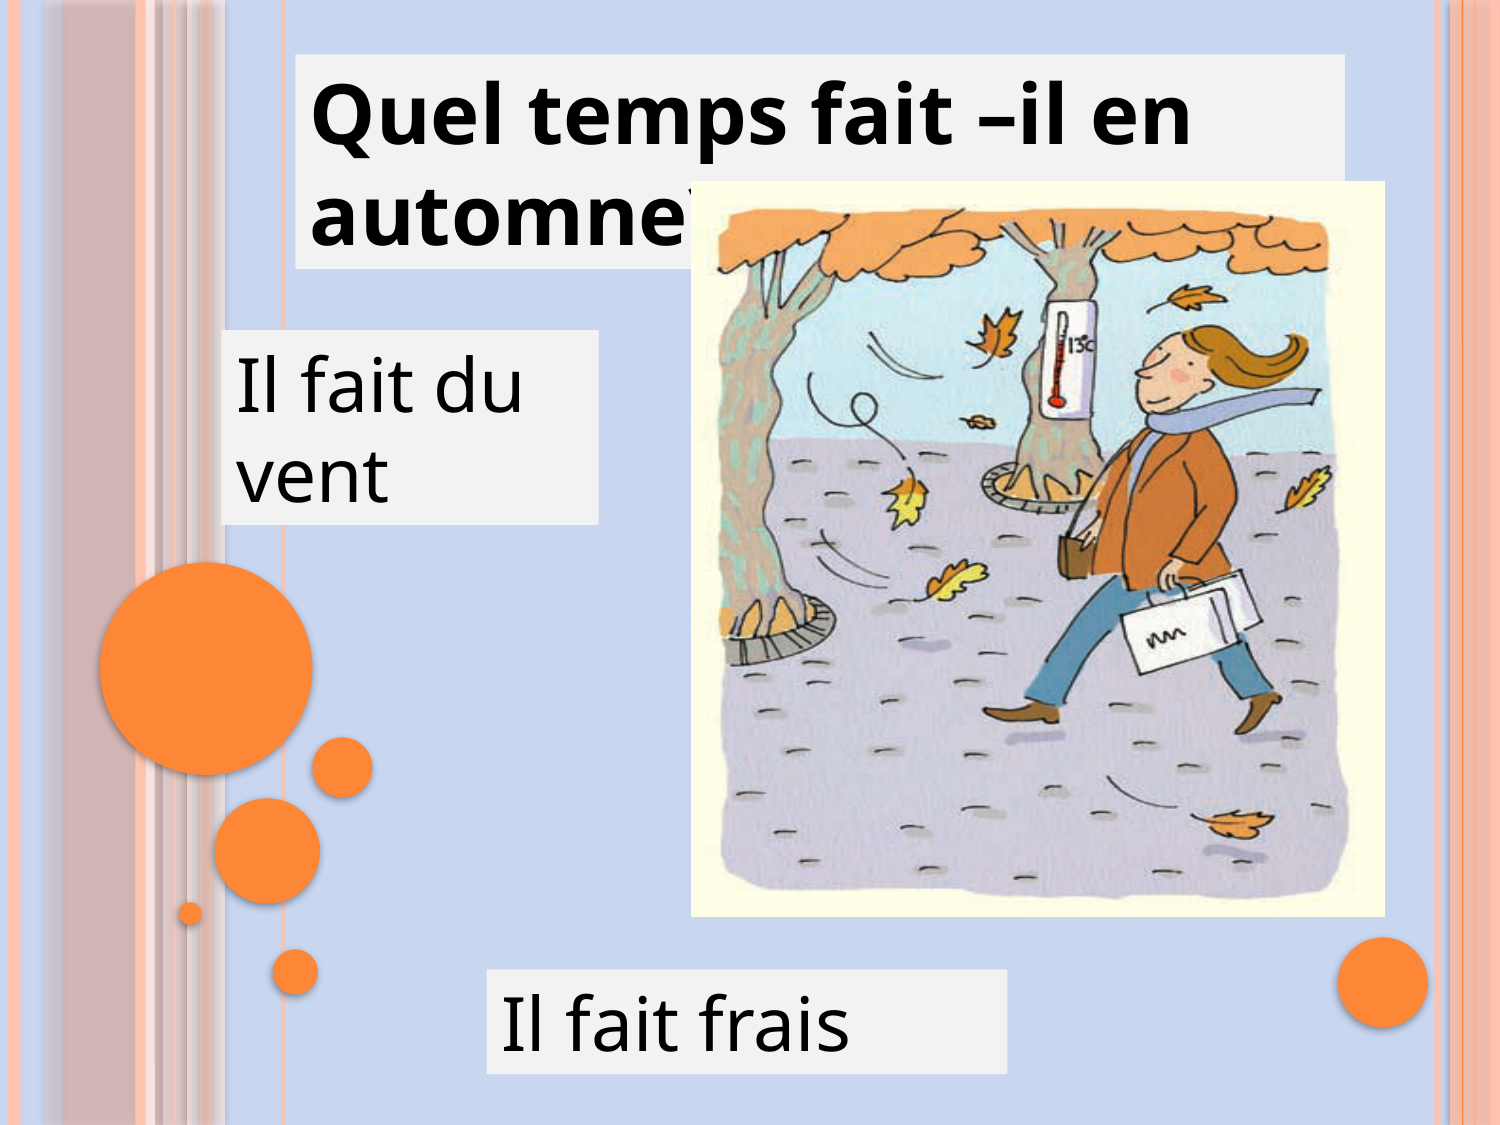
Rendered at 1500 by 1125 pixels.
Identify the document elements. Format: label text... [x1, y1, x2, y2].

text_box Il fait frais [486, 969, 1008, 1075]
text_box Quel temps fait –il en automne? [295, 54, 1345, 269]
text_box Il fait du vent [221, 330, 599, 525]
picture [690, 181, 1386, 917]
